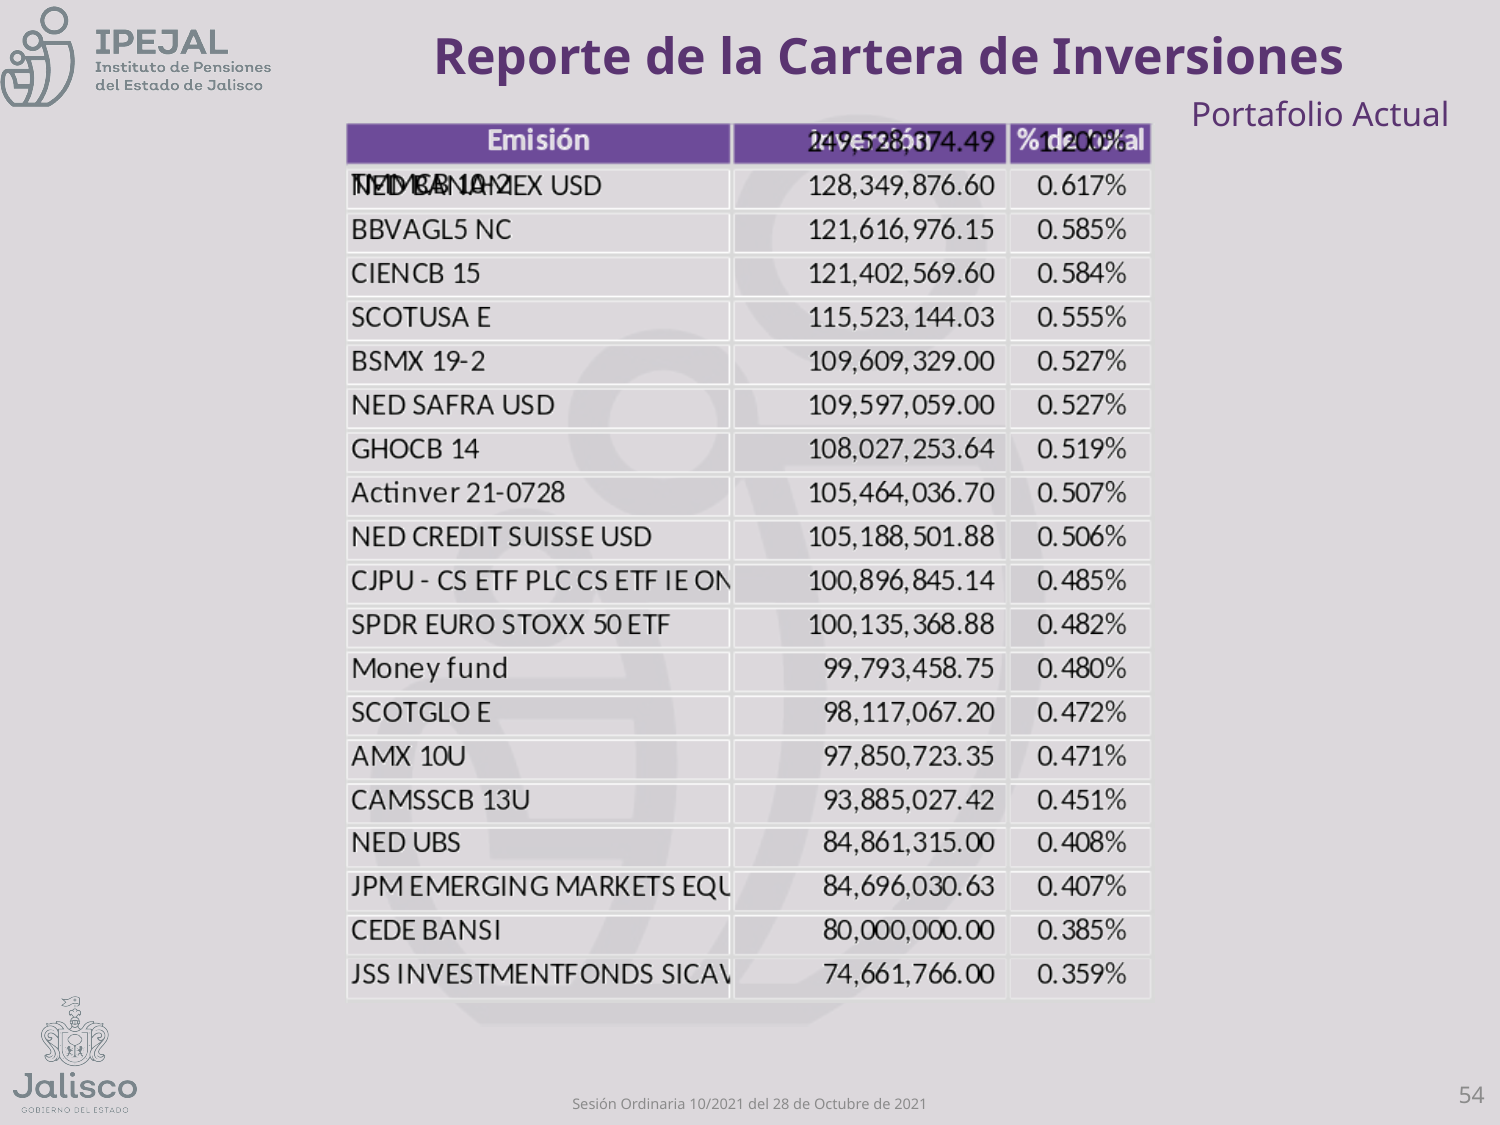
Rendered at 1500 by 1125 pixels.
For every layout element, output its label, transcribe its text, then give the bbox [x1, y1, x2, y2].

text_box Reporte de la Cartera de Inversiones [277, 23, 1500, 149]
slide_number 54 [1411, 1066, 1500, 1125]
picture [0, 6, 271, 107]
picture [344, 121, 1156, 1004]
footer Sesión Ordinaria 10/2021 del 28 de Octubre de 2021 [472, 1074, 1028, 1125]
text_box Portafolio Actual [1176, 86, 1465, 141]
picture [0, 988, 166, 1125]
